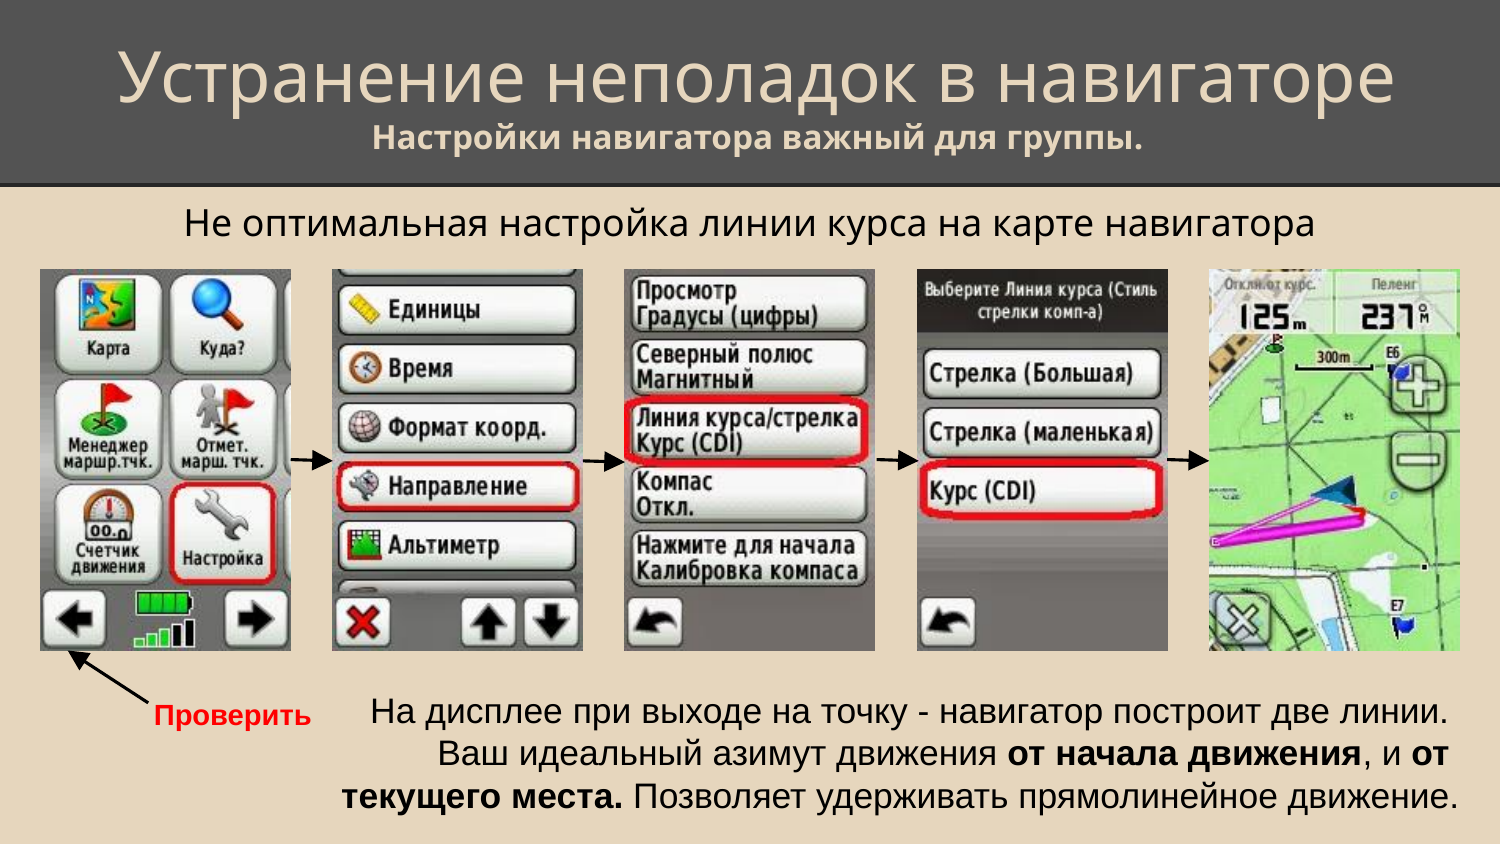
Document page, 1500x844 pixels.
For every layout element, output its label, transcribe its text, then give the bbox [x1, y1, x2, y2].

text_box На дисплее при выходе на точку - навигатор построит две линии. Ваш идеальный азимут движения от начала движения, и от текущего места. Позволяет удерживать прямолинейное движение. [310, 672, 1475, 844]
text_box Проверить [138, 688, 310, 739]
picture [624, 269, 876, 651]
title Устранение неполадок в навигаторе Настройки навигатора важный для группы. [24, 10, 1492, 172]
picture [1209, 269, 1460, 651]
picture [40, 269, 291, 651]
picture [916, 269, 1168, 651]
list Не оптимальная настройка линии курса на карте навигатора [75, 183, 1425, 248]
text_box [67, 650, 149, 704]
picture [332, 269, 584, 651]
